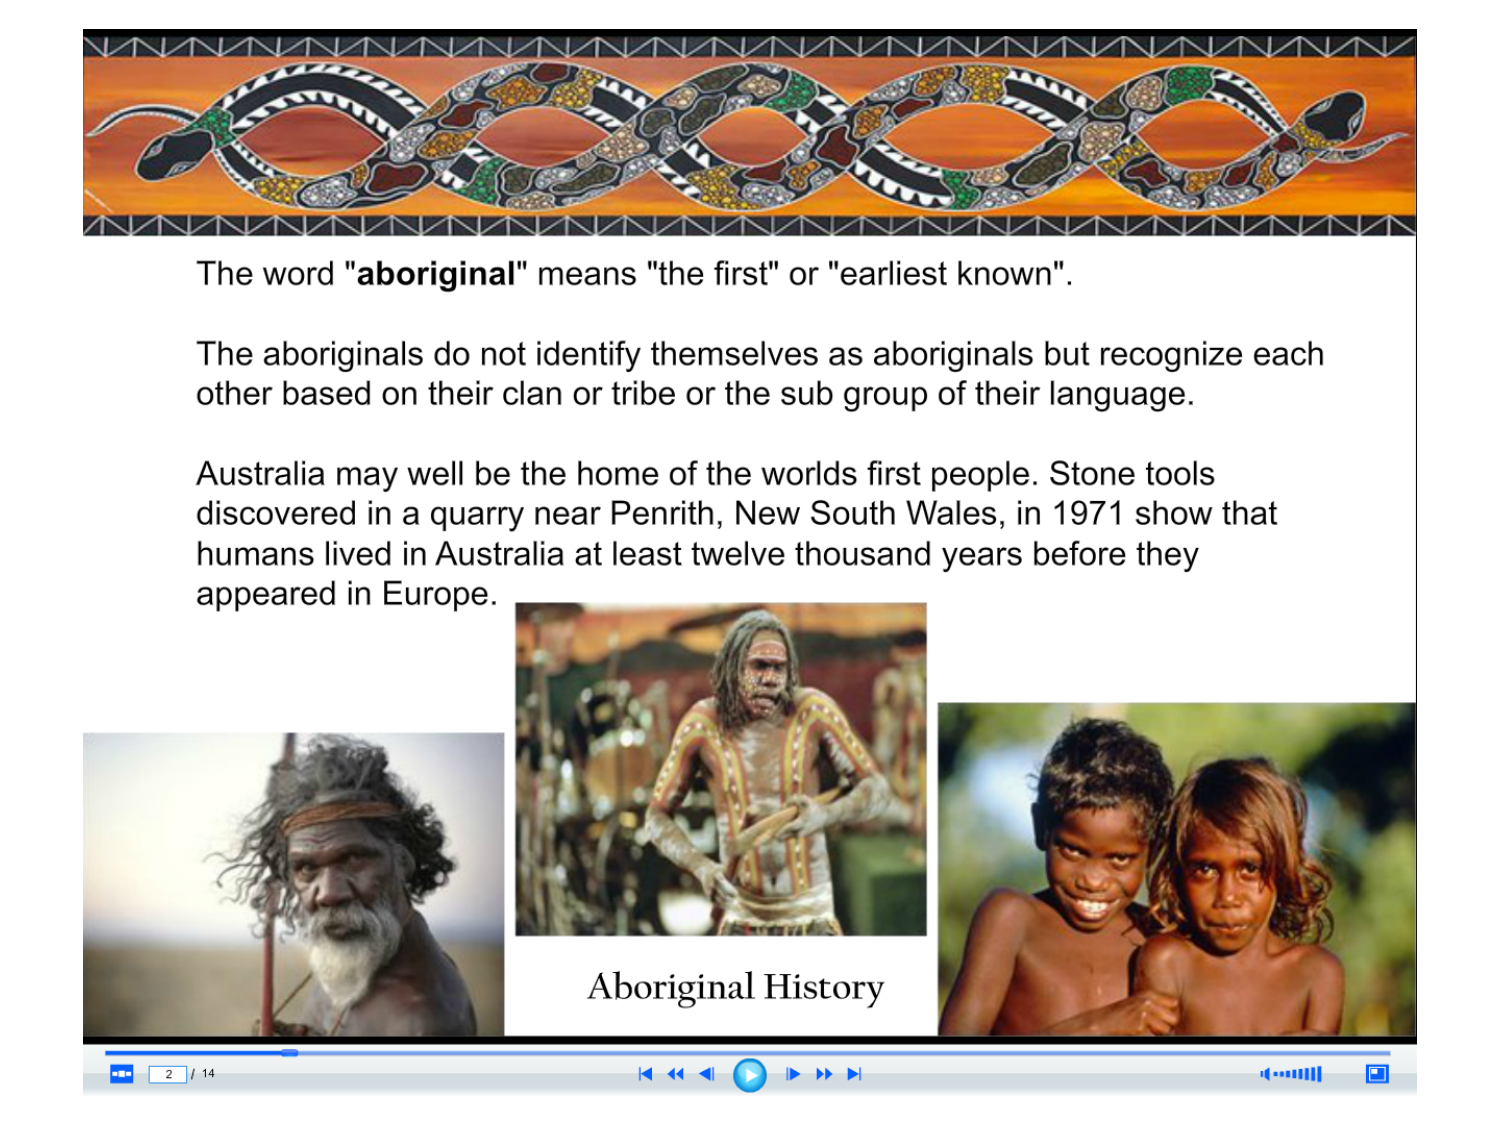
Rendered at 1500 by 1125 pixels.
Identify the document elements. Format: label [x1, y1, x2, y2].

picture [83, 28, 1417, 1096]
